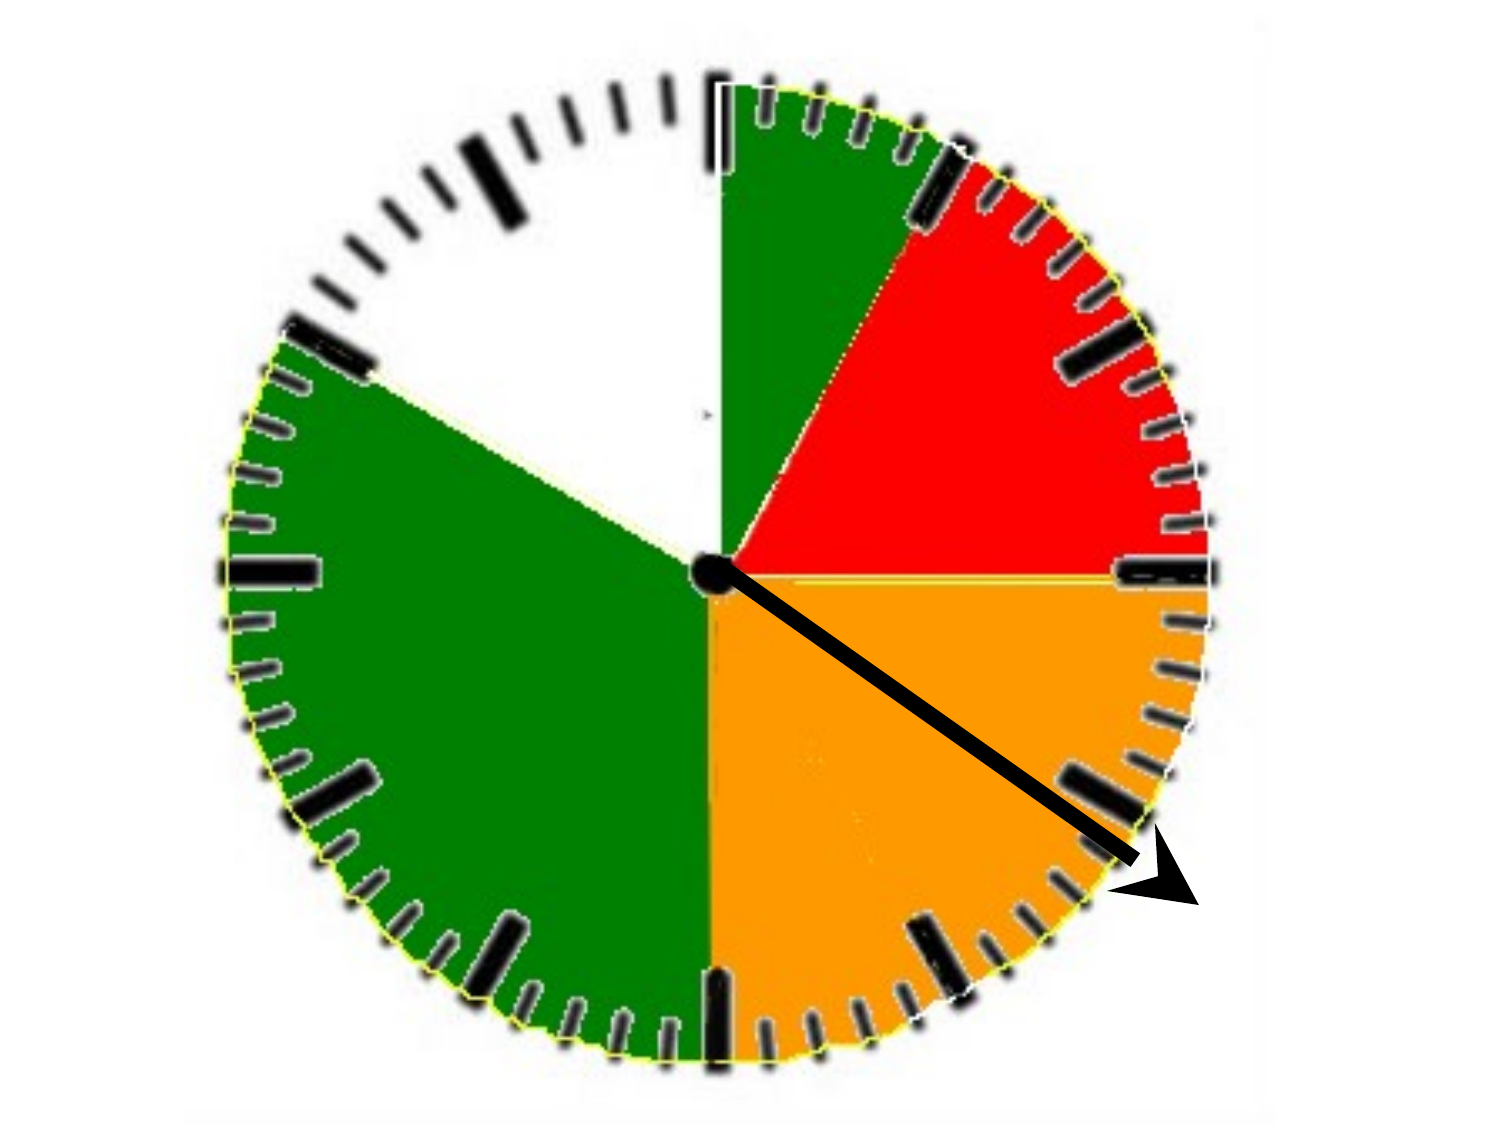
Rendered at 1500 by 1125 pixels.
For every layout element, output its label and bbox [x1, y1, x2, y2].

text_box [714, 562, 1200, 906]
picture [182, 5, 1306, 1125]
